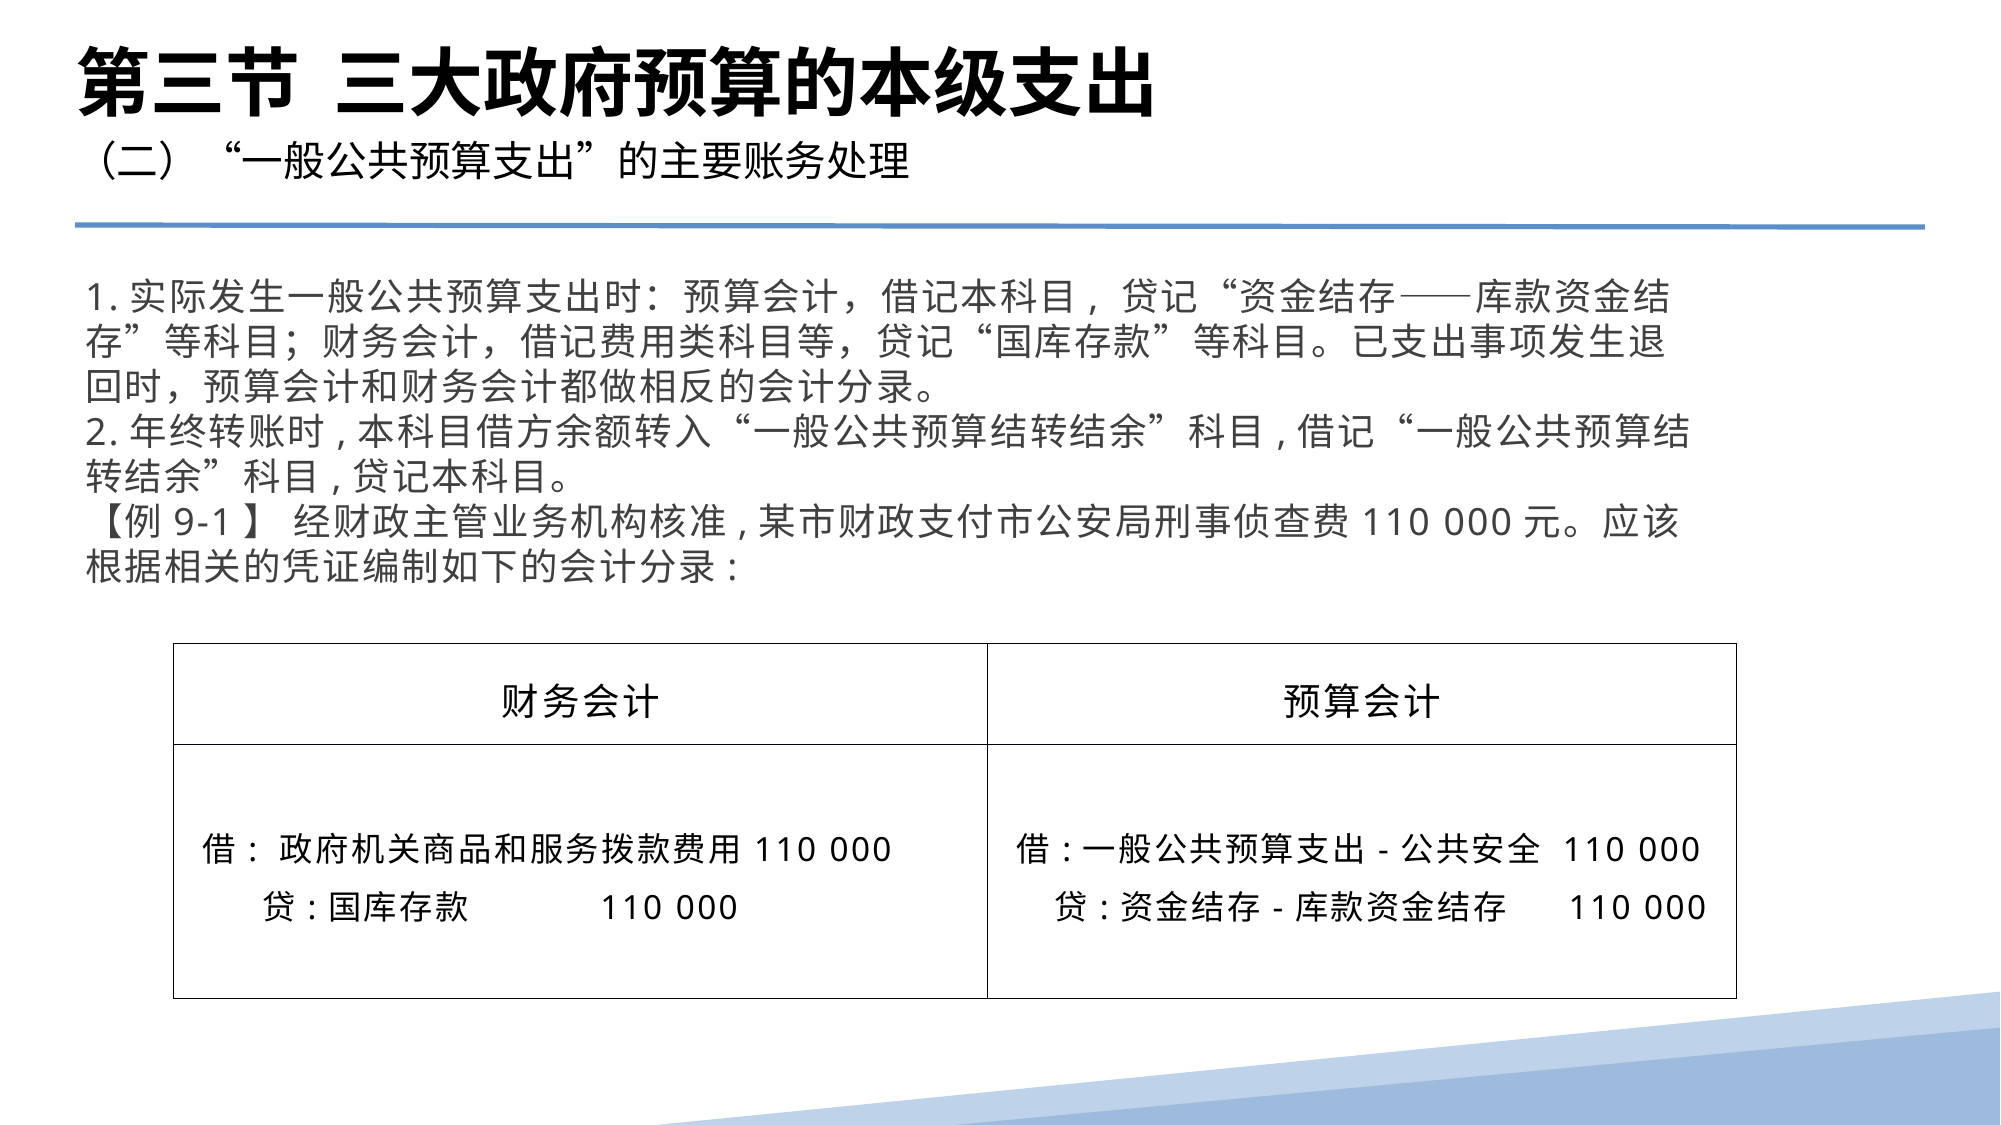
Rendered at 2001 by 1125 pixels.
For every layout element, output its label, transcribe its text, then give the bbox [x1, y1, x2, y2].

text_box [74, 224, 1925, 228]
text_box 1.实际发生一般公共预算支出时：预算会计，借记本科目, 贷记“资金结存——库款资金结存”等科目；财务会计，借记费用类科目等，贷记“国库存款”等科目。已支出事项发生退回时，预算会计和财务会计都做相反的会计分录。 2.年终转账时,本科目借方余额转入“一般公共预算结转结余”科目,借记“一般公共预算结转结余”科目,贷记本科目。 【例9-1】 经财政主管业务机构核准,某市财政支付市公安局刑事侦查费110 000元。应该根据相关的凭证编制如下的会计分录: [74, 251, 1709, 664]
table_cell 借: 政府机关商品和服务拨款费用110 000 贷:国库存款 110 000 [174, 745, 987, 998]
text_box （二）“一般公共预算支出”的主要账务处理 [75, 124, 1925, 200]
table_header 预算会计 [988, 644, 1736, 744]
text_box 第三节 三大政府预算的本级支出 [75, 24, 1925, 124]
table_cell 借:一般公共预算支出-公共安全 110 000 贷:资金结存-库款资金结存 110 000 [988, 745, 1736, 991]
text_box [656, 991, 2000, 1125]
table_header 财务会计 [174, 644, 987, 744]
